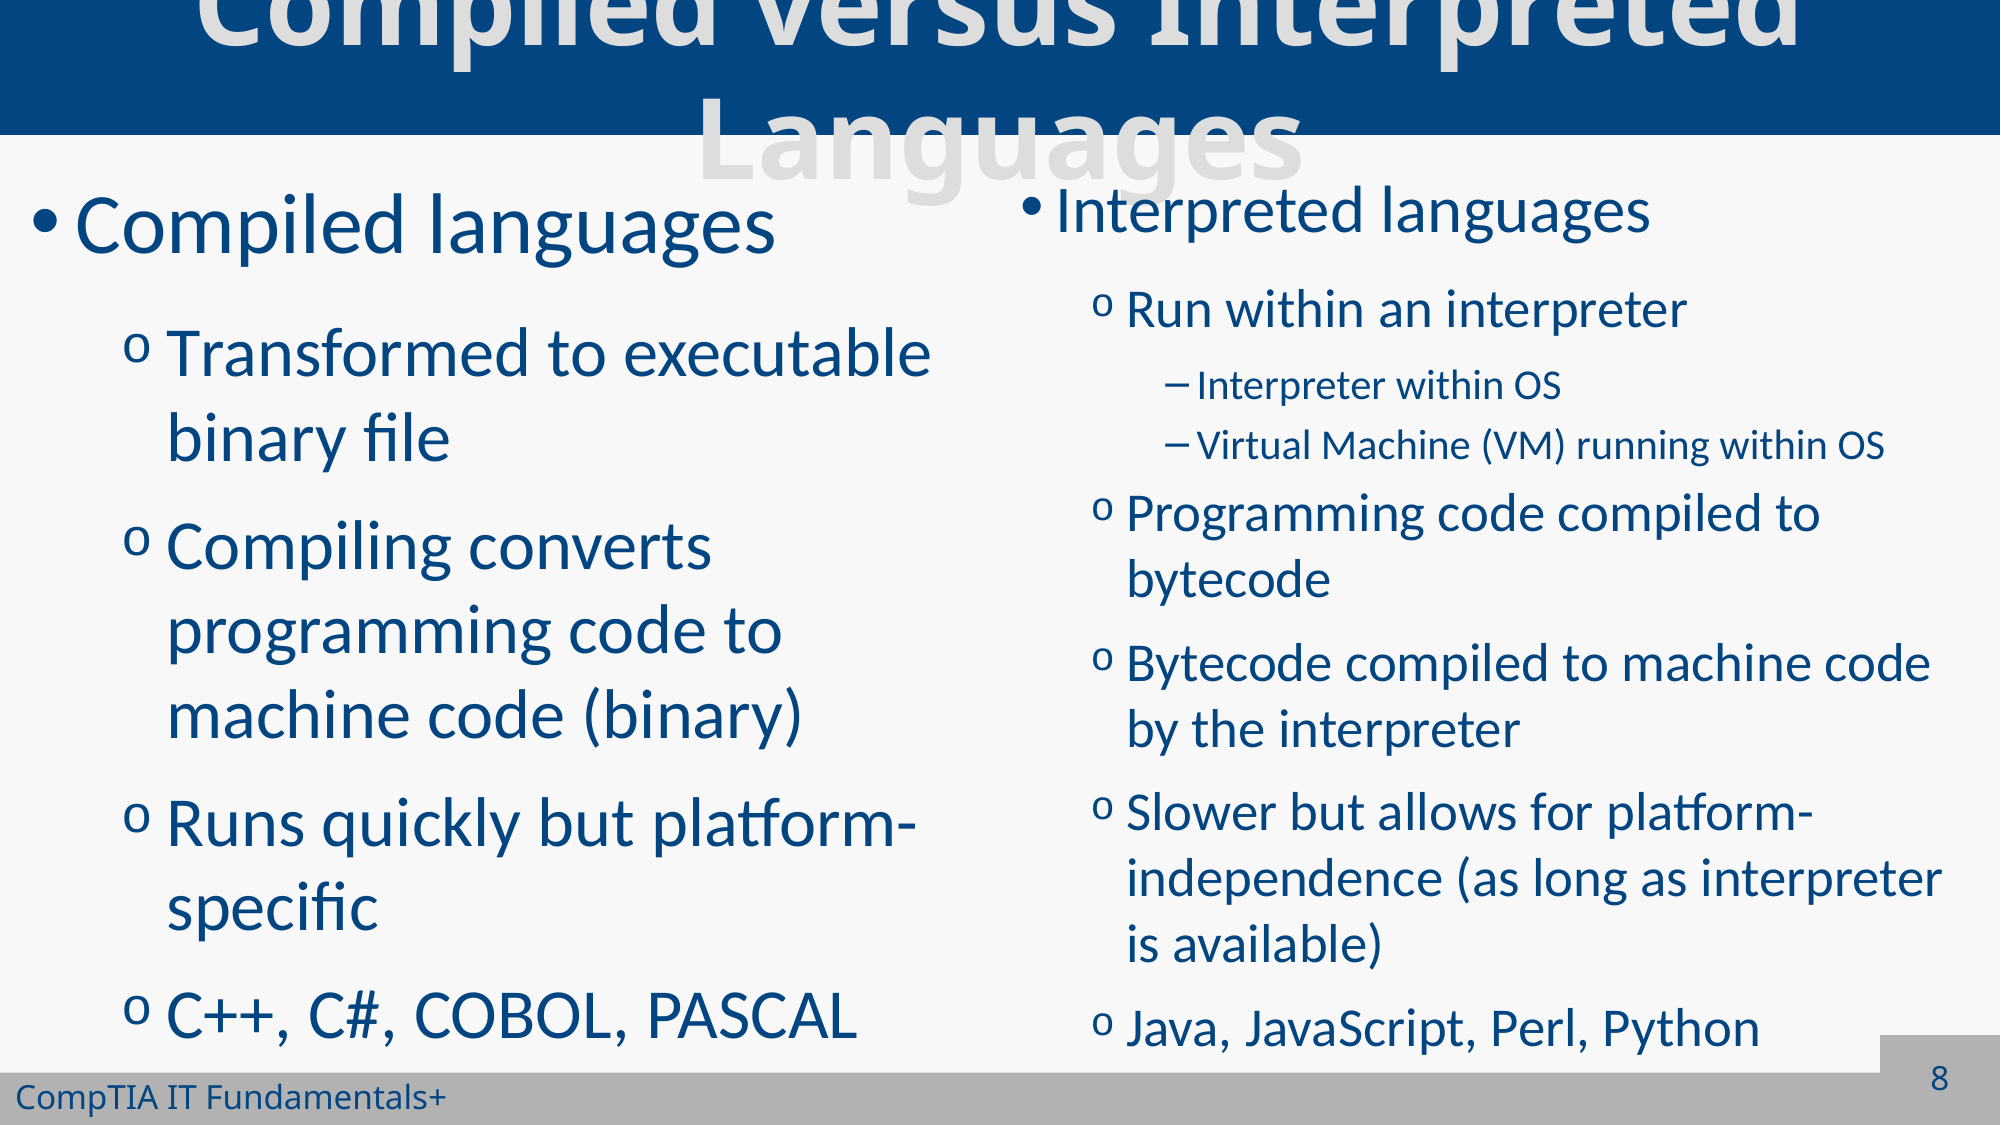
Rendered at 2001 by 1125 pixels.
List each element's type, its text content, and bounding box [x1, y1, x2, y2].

list Interpreted languages Run within an interpreter Interpreter within OS Virtual Machine (VM) running within OS Programming code compiled to bytecode Bytecode compiled to machine code by the interpreter Slower but allows for platform-independence (as long as interpreter is available) Java, JavaScript, Perl, Python [1005, 149, 1980, 1065]
list Compiled languages Transformed to executable binary file Compiling converts programming code to machine code (binary) Runs quickly but platform-specific C++, C#, COBOL, PASCAL [15, 149, 990, 1065]
title Compiled versus Interpreted Languages [0, 0, 2000, 135]
footer CompTIA IT Fundamentals+ [0, 1072, 1880, 1125]
slide_number 8 [1880, 1035, 2000, 1125]
